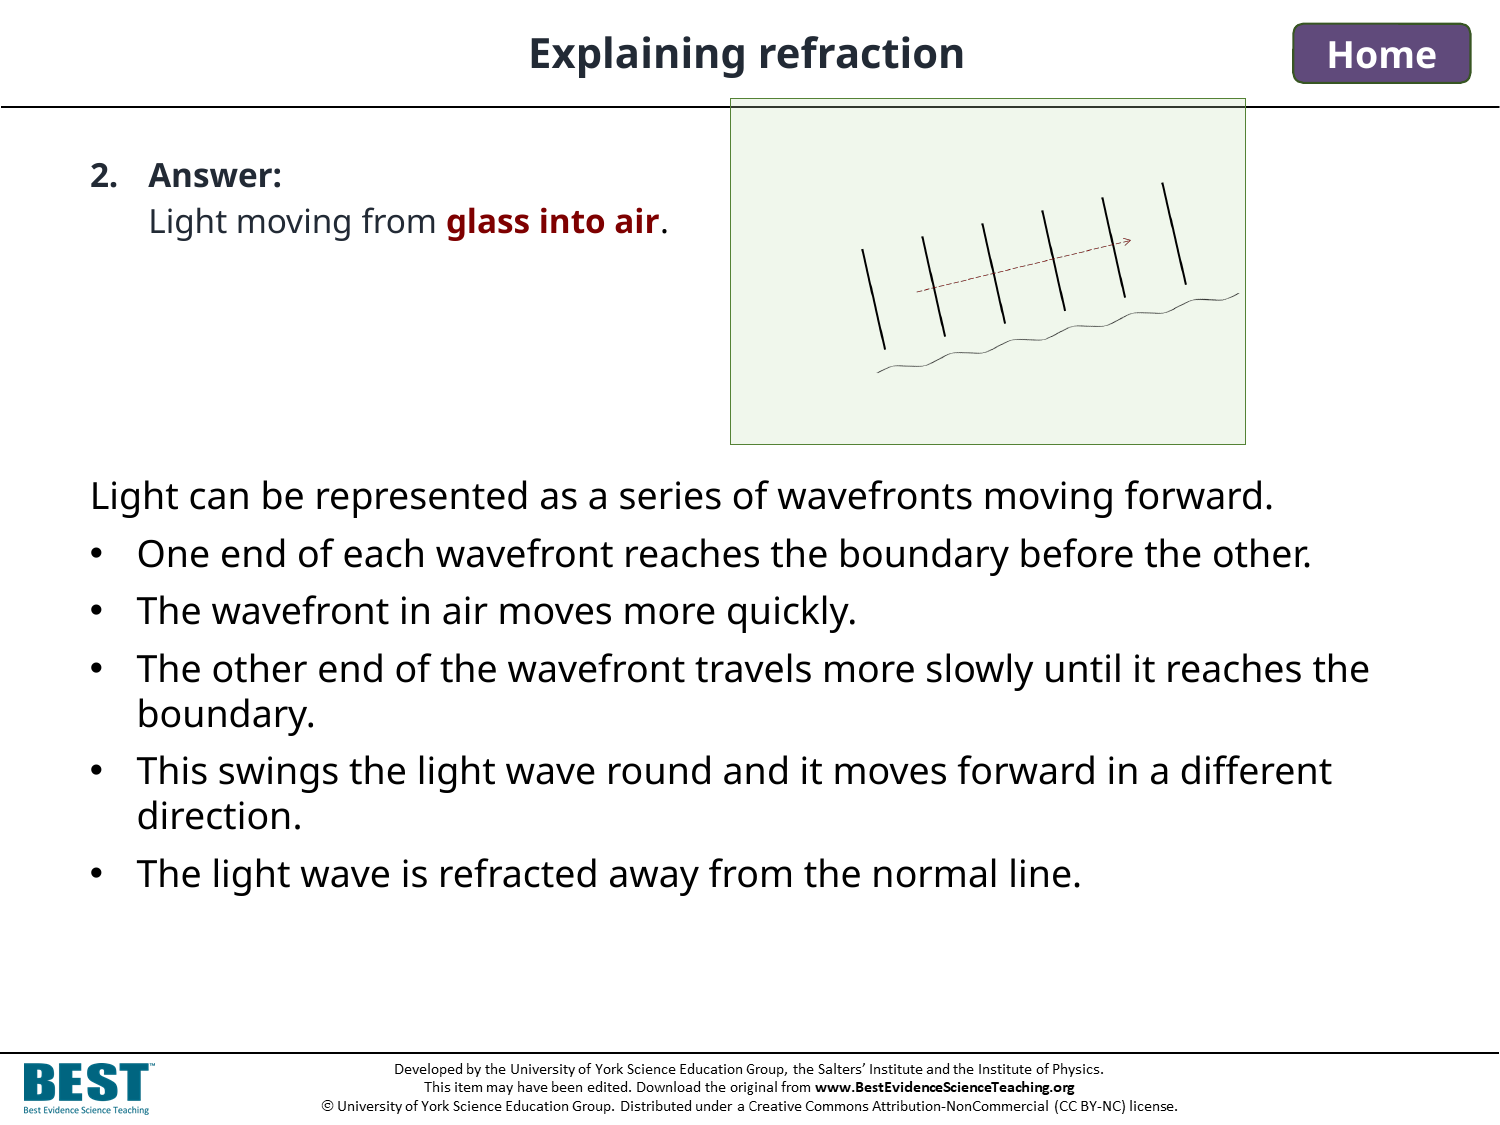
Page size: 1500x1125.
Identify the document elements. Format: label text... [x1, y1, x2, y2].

text_box Explaining refraction [23, 4, 1471, 99]
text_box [730, 98, 1246, 445]
picture [0, 106, 1500, 1125]
text_box Home [1292, 22, 1472, 84]
